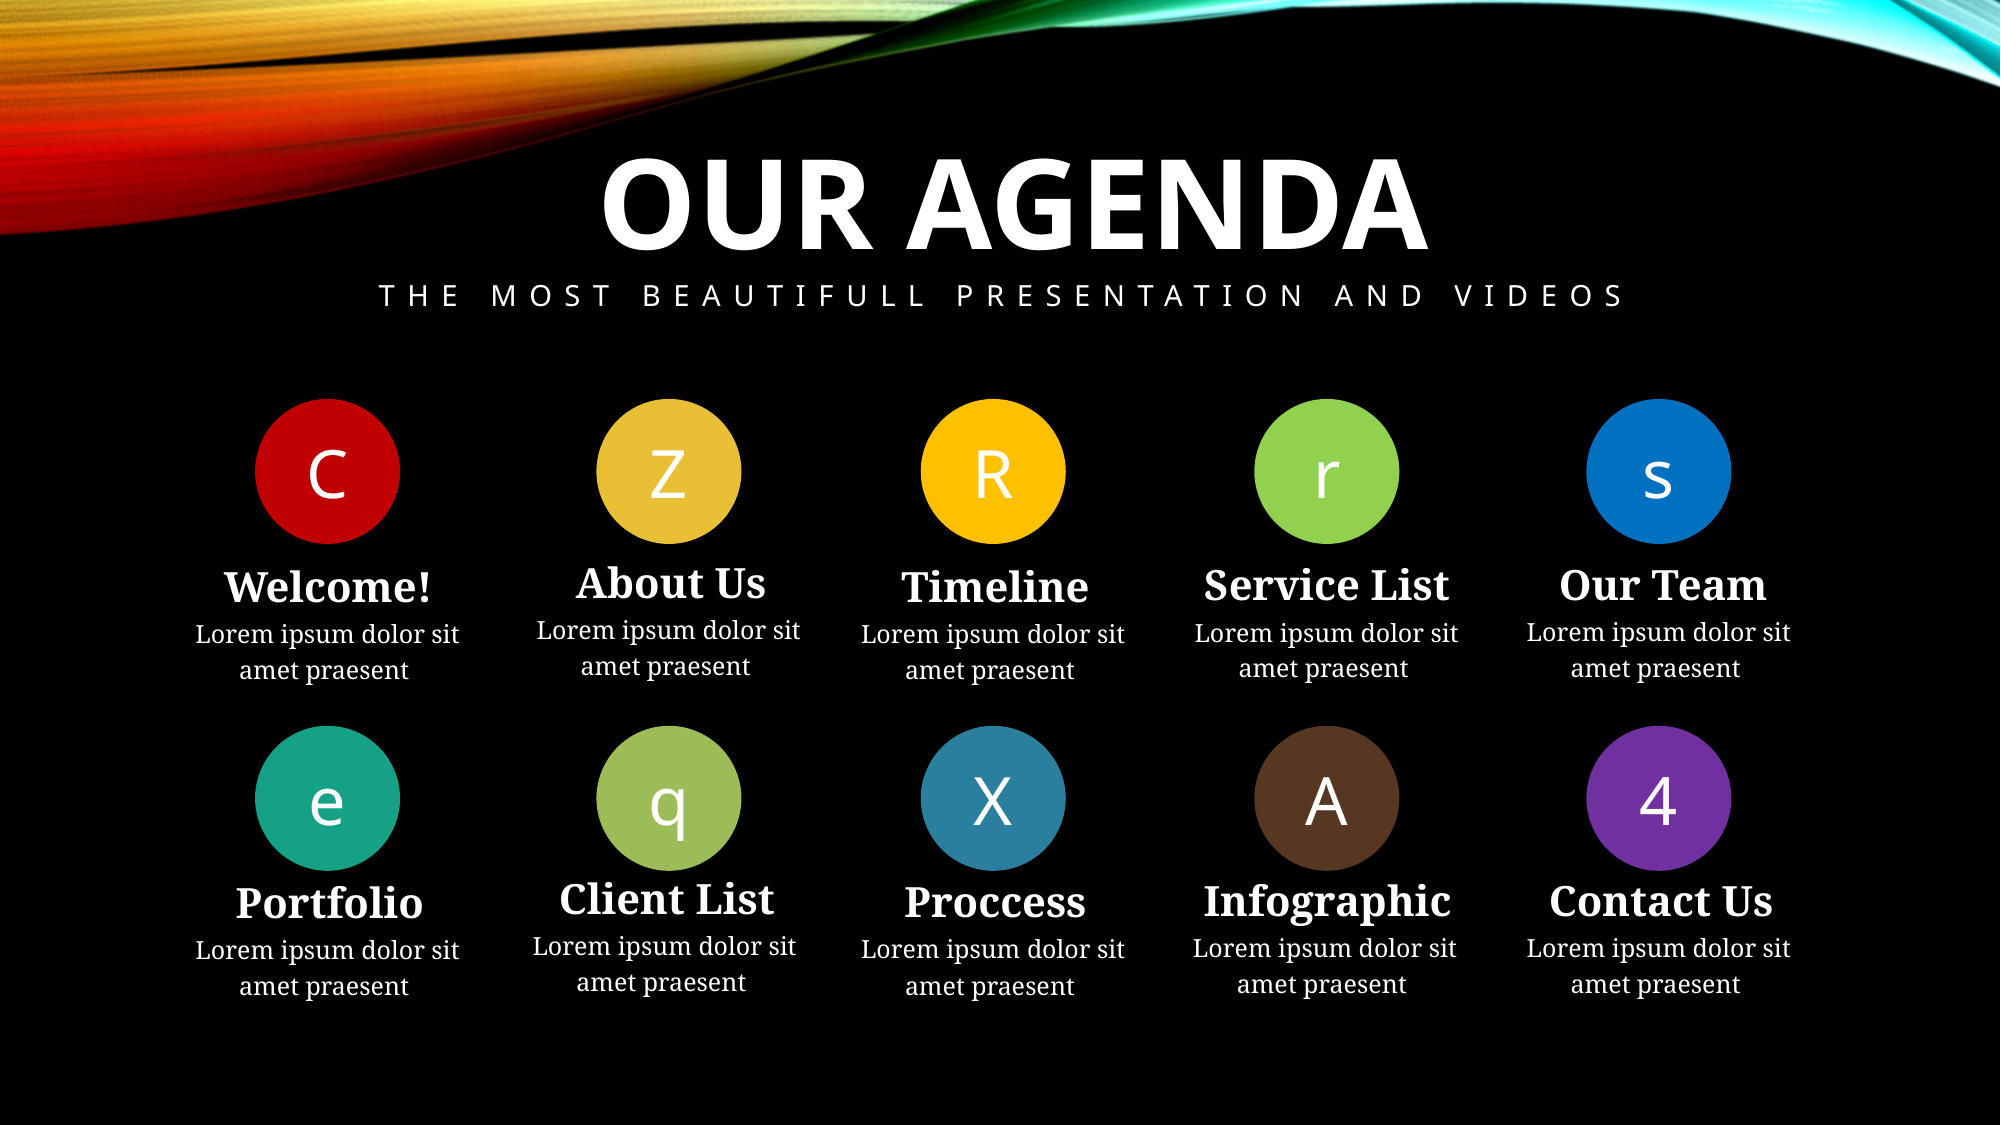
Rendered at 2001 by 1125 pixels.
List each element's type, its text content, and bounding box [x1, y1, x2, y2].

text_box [1494, 543, 1826, 699]
text_box Z [595, 397, 743, 541]
text_box R [919, 397, 1067, 545]
text_box THE MOST BEAUTIFULL PRESENTATION AND VIDEOS [0, 271, 2000, 319]
picture [0, 0, 2000, 237]
text_box X [919, 724, 1067, 860]
text_box 4 [1585, 724, 1733, 858]
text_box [1160, 543, 1494, 700]
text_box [161, 545, 494, 702]
text_box A [1253, 724, 1401, 859]
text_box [1492, 858, 1826, 1015]
text_box r [1253, 397, 1401, 543]
text_box s [1585, 397, 1733, 543]
text_box C [254, 397, 402, 545]
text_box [502, 541, 836, 698]
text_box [826, 860, 1160, 1017]
text_box e [254, 724, 402, 861]
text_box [161, 861, 494, 1017]
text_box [1158, 859, 1492, 1016]
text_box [826, 545, 1160, 701]
text_box q [595, 724, 743, 857]
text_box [498, 857, 831, 1013]
text_box OUR AGENDA [543, 117, 1483, 271]
